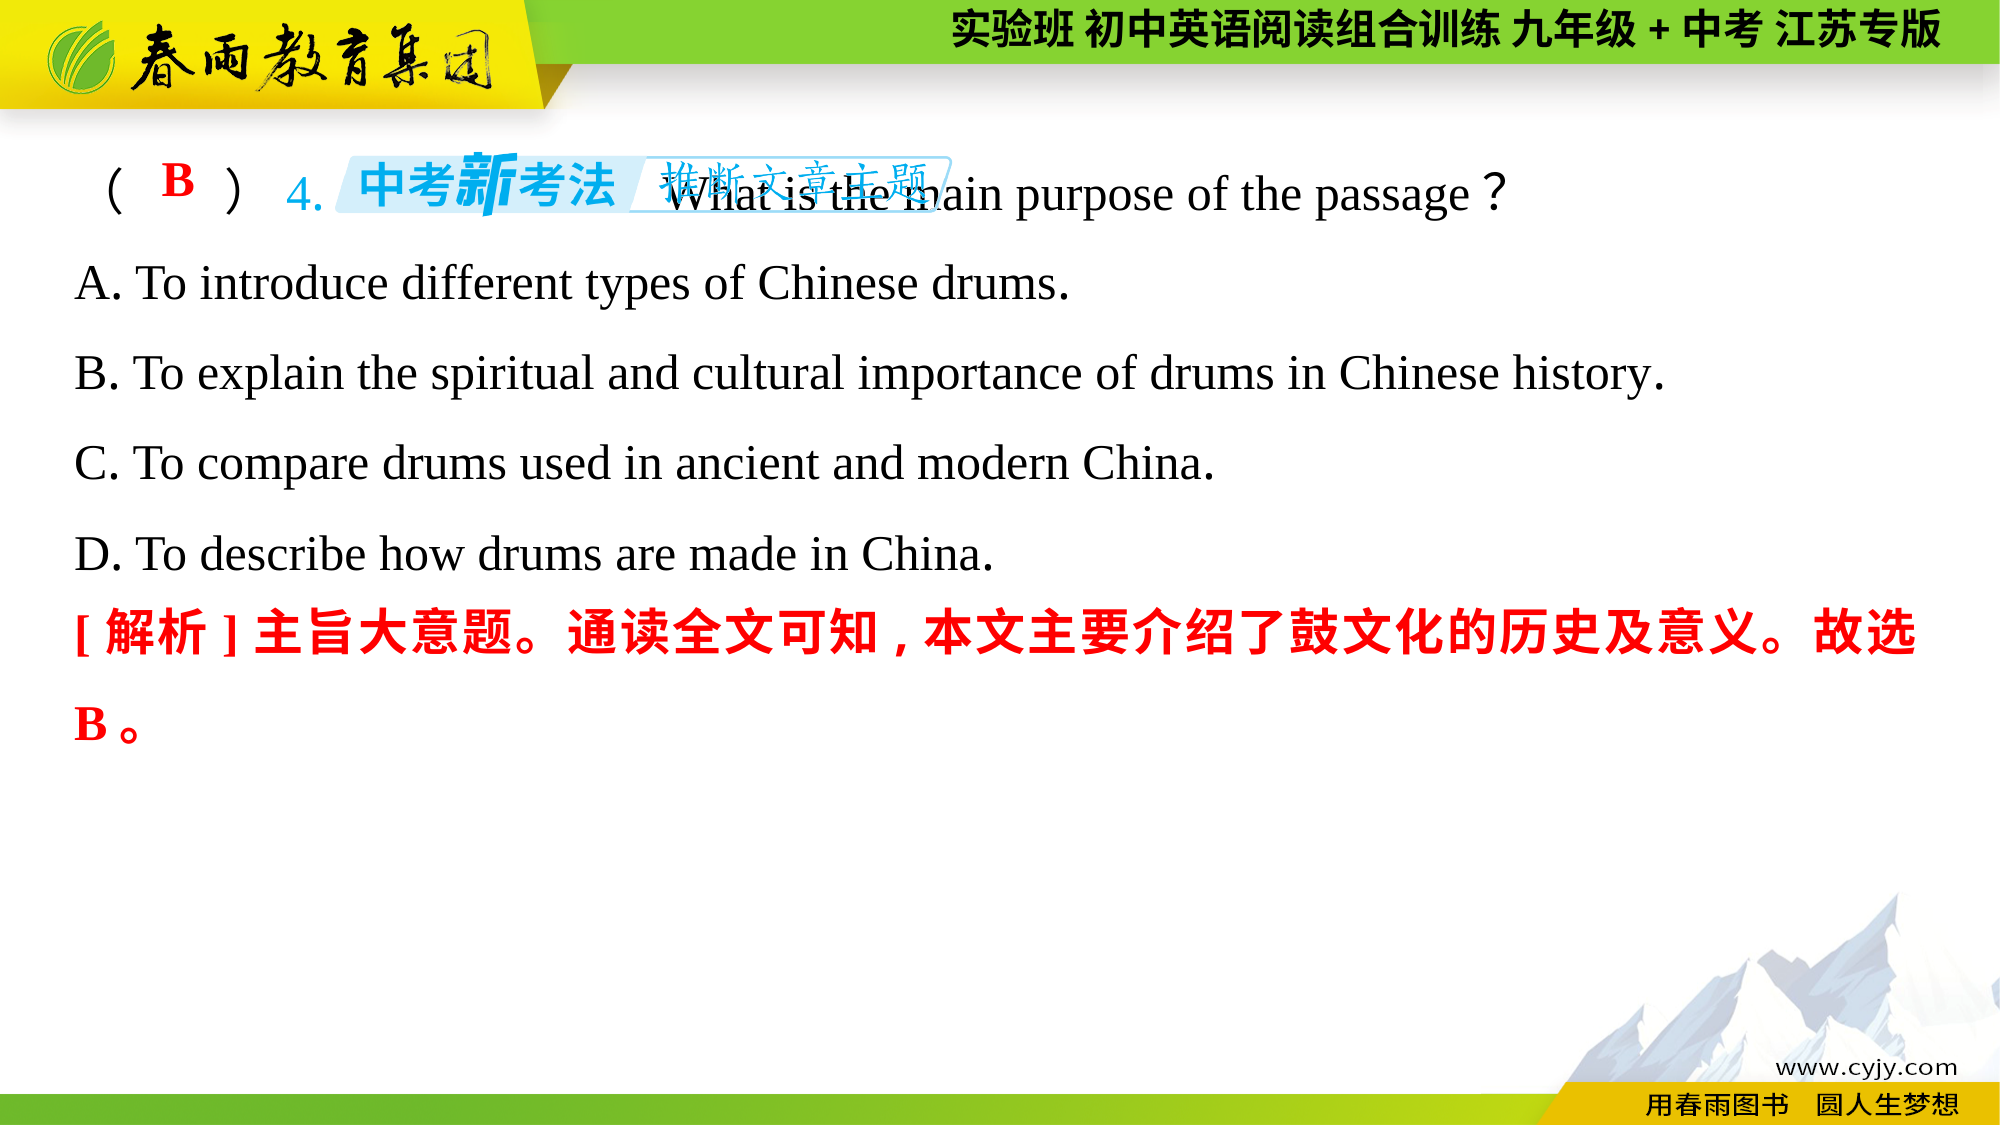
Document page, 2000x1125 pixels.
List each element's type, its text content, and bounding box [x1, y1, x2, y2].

list （ ）4. What is the main purpose of the passage？ A. To introduce different types of Chinese drums. B. To explain the spiritual and cultural importance of drums in Chinese history. C. To compare drums used in ancient and modern China. D. To describe how drums are made in China. [59, 122, 1944, 562]
text_box B [146, 138, 210, 214]
text_box [解析]主旨大意题。通读全文可知,本文主要介绍了鼓文化的历史及意义。故选B。 [59, 562, 1944, 758]
picture [0, 0, 2000, 1125]
